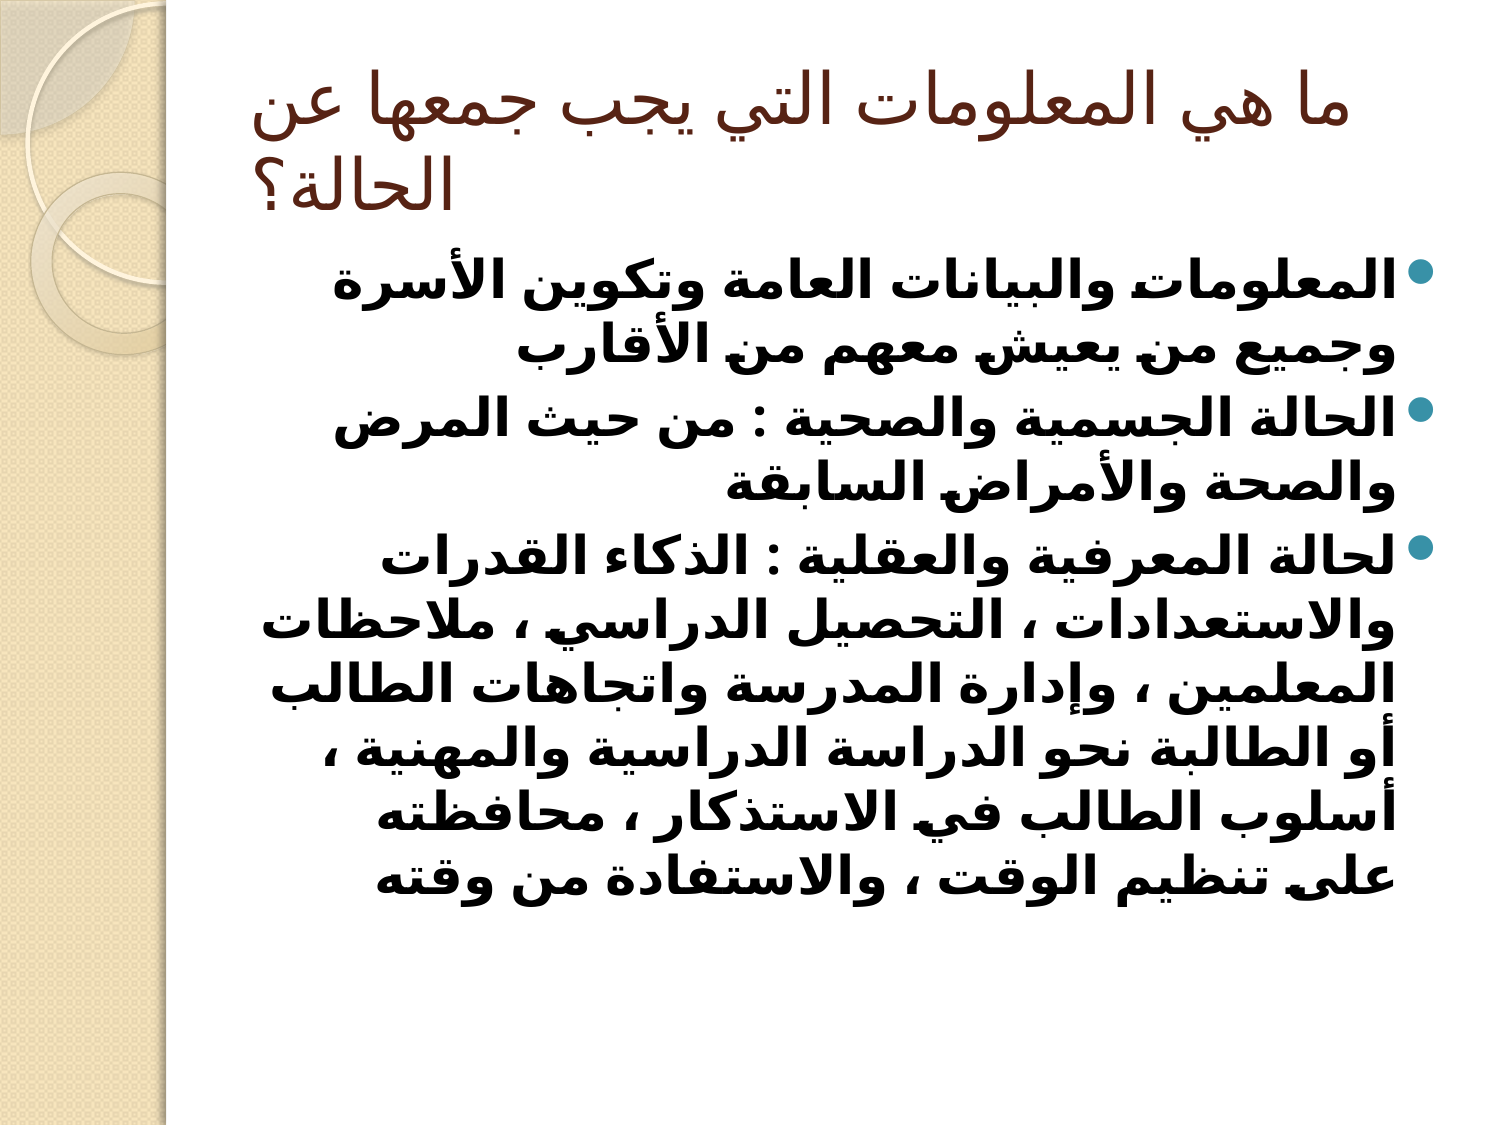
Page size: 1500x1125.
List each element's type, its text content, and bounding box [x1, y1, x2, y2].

list المعلومات والبيانات العامة وتكوين الأسرة وجميع من يعيش معهم من الأقارب الحالة الجسمية والصحية : من حيث المرض والصحة والأمراض السابقة لحالة المعرفية والعقلية : الذكاء القدرات والاستعدادات ، التحصيل الدراسي ، ملاحظات المعلمين ، وإدارة المدرسة واتجاهات الطالب أو الطالبة نحو الدراسة الدراسية والمهنية ، أسلوب الطالب في الاستذكار ، محافظته على تنظيم الوقت ، والاستفادة من وقته [235, 237, 1466, 1025]
title ما هي المعلومات التي يجب جمعها عن الحالة؟ [235, 45, 1466, 233]
